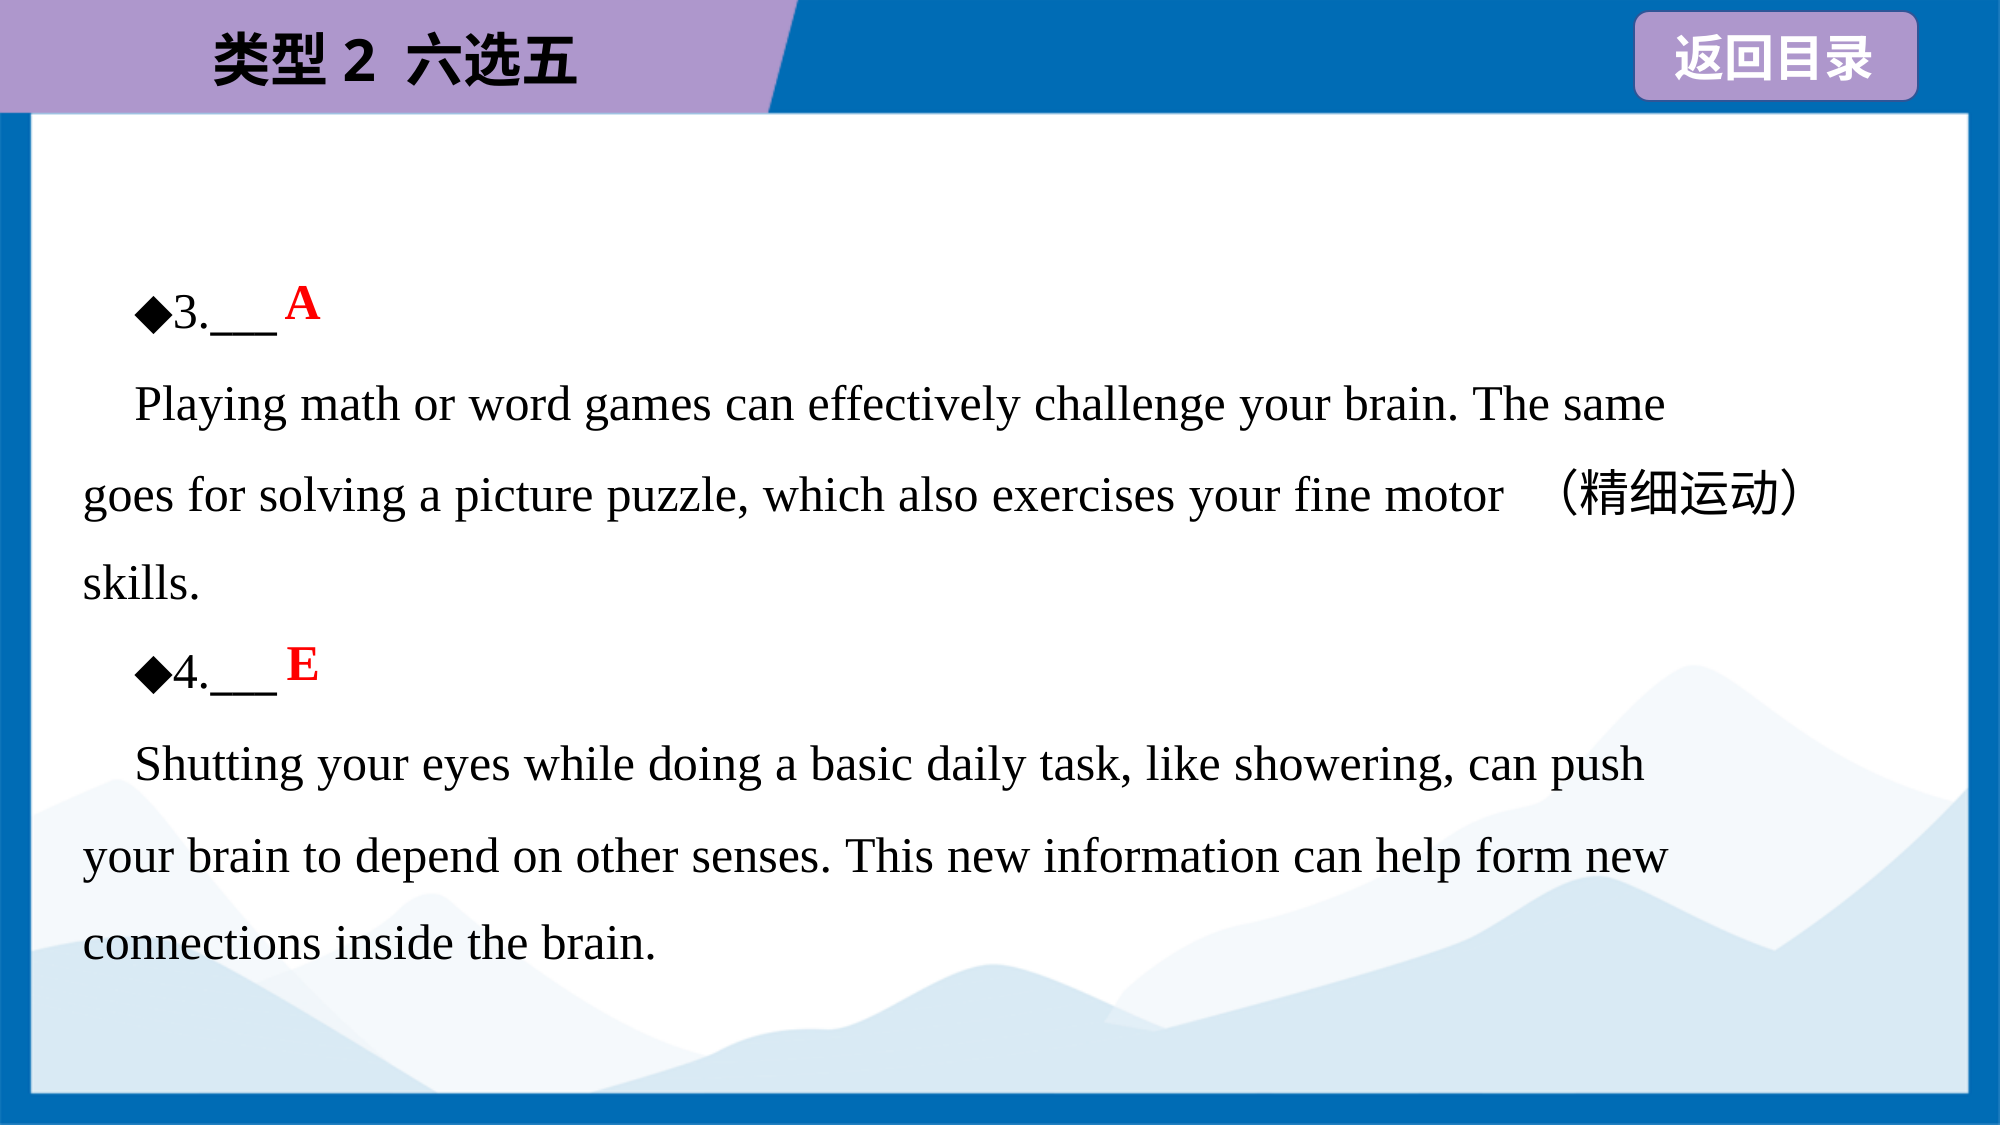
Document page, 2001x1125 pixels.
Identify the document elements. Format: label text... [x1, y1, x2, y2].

text_box ◆3.___ Playing math or word games can effectively challenge your brain. The same goes for solving a picture puzzle, which also exercises your fine motor （精细运动） skills. [82, 246, 1917, 601]
text_box E [268, 602, 339, 682]
text_box A [266, 242, 339, 321]
text_box ◆4.___ Shutting your eyes while doing a basic daily task, like showering, can push your brain to depend on other senses. This new information can help form new connections inside the brain. [82, 607, 1917, 961]
picture [0, 0, 2000, 1125]
